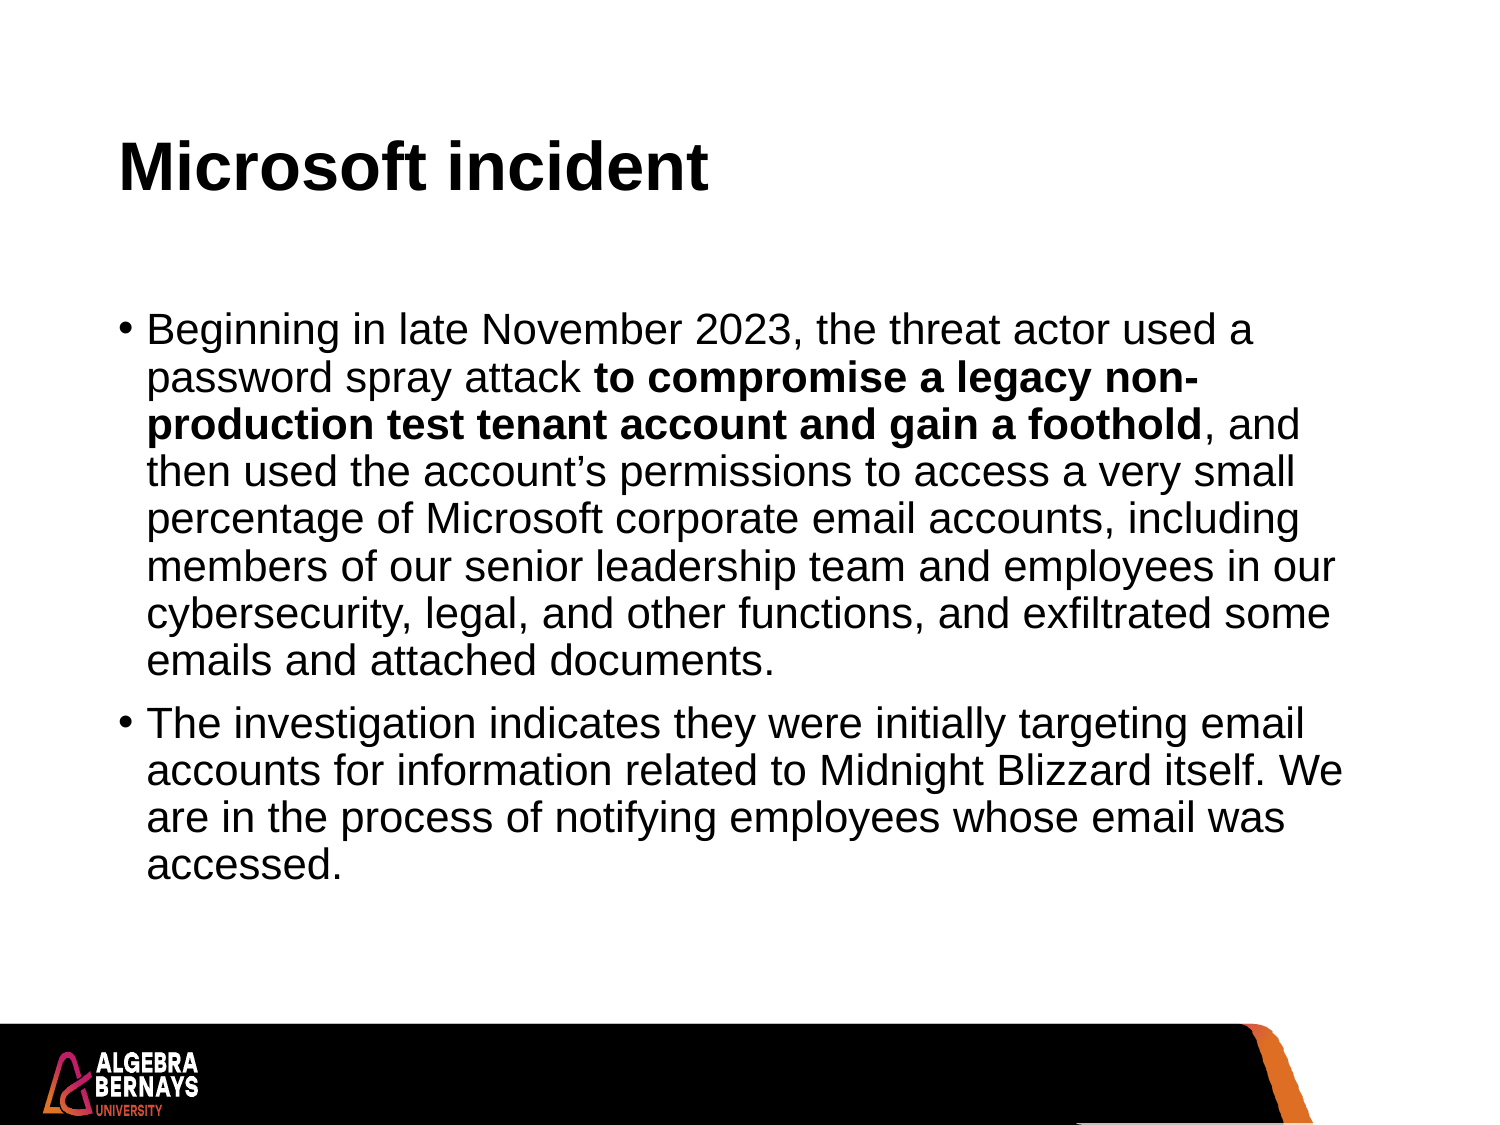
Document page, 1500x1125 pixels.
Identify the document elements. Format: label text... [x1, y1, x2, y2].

title Microsoft incident [103, 59, 1397, 278]
list Beginning in late November 2023, the threat actor used a password spray attack to compromise a legacy non-production test tenant account and gain a foothold, and then used the account’s permissions to access a very small percentage of Microsoft corporate email accounts, including members of our senior leadership team and employees in our cybersecurity, legal, and other functions, and exfiltrated some emails and attached documents. The investigation indicates they were initially targeting email accounts for information related to Midnight Blizzard itself. We are in the process of notifying employees whose email was accessed. [103, 299, 1397, 1014]
picture [0, 1023, 1468, 1125]
